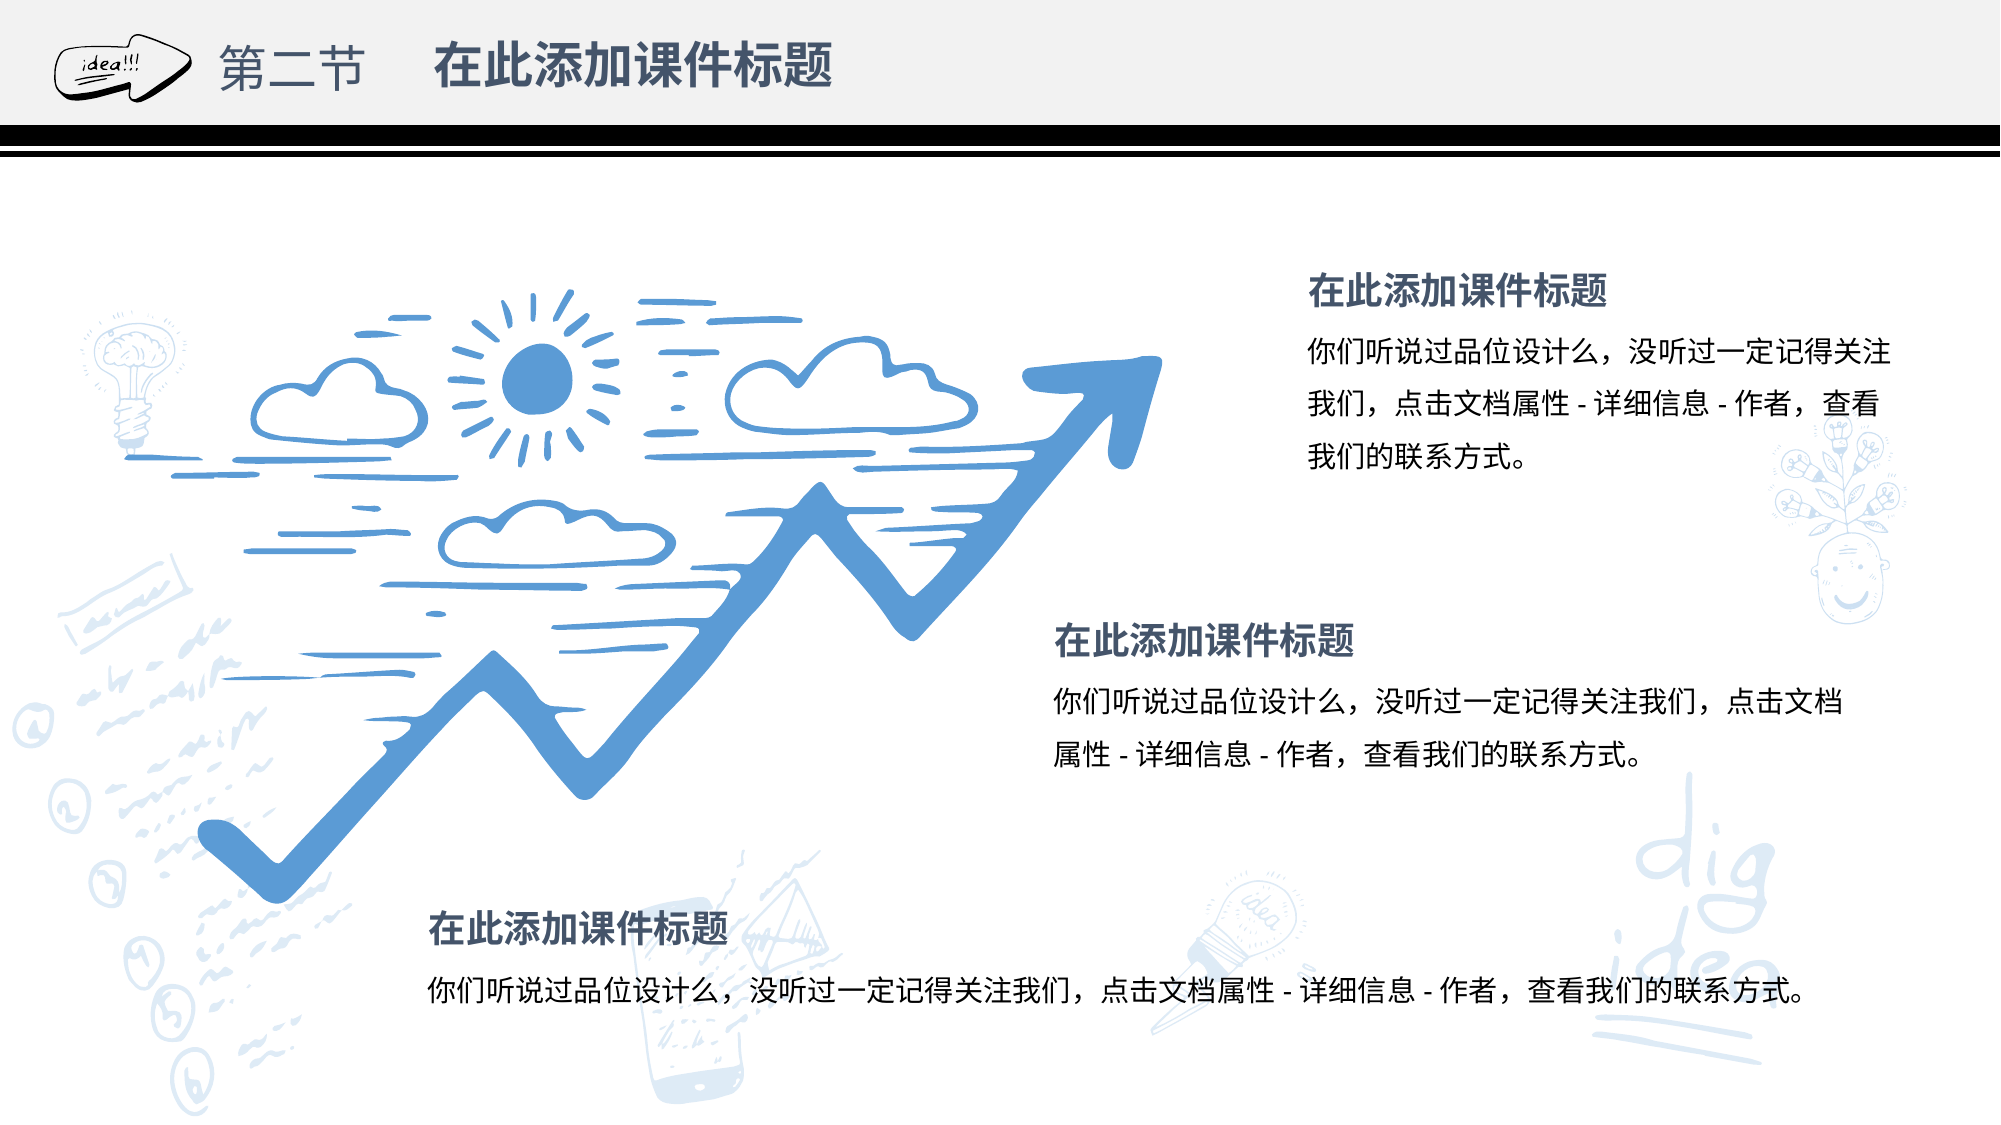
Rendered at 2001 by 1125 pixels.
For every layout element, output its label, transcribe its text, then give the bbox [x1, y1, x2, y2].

text_box [636, 318, 686, 326]
text_box [637, 298, 717, 306]
text_box [451, 345, 485, 360]
text_box 在此添加课件标题 [1039, 609, 1370, 658]
text_box 在此添加课件标题 [418, 25, 848, 101]
text_box [581, 331, 614, 349]
text_box [500, 300, 513, 329]
text_box [658, 349, 720, 357]
text_box 你们听说过品位设计么，没听过一定记得关注我们，点击文档属性-详细信息-作者，查看我们的联系方式。 [1038, 658, 1873, 779]
text_box 在此添加课件标题 [1293, 259, 1624, 308]
text_box [552, 289, 574, 322]
text_box [471, 319, 500, 343]
text_box 你们听说过品位设计么，没听过一定记得关注我们，点击文档属性-详细信息-作者，查看我们的联系方式。 [412, 947, 1917, 1015]
text_box 在此添加课件标题 [414, 898, 744, 947]
text_box [54, 34, 192, 103]
text_box [0, 0, 2000, 125]
text_box [388, 314, 432, 322]
text_box [502, 343, 573, 415]
text_box [124, 454, 203, 461]
text_box [170, 471, 260, 479]
text_box [724, 335, 979, 436]
text_box [197, 355, 1163, 904]
text_box 你们听说过品位设计么，没听过一定记得关注我们，点击文档属性-详细信息-作者，查看我们的联系方式。 [1292, 308, 1920, 481]
text_box [354, 330, 402, 338]
text_box 第二节 [202, 30, 383, 105]
text_box [705, 316, 803, 326]
text_box [530, 293, 537, 322]
text_box [563, 313, 590, 337]
